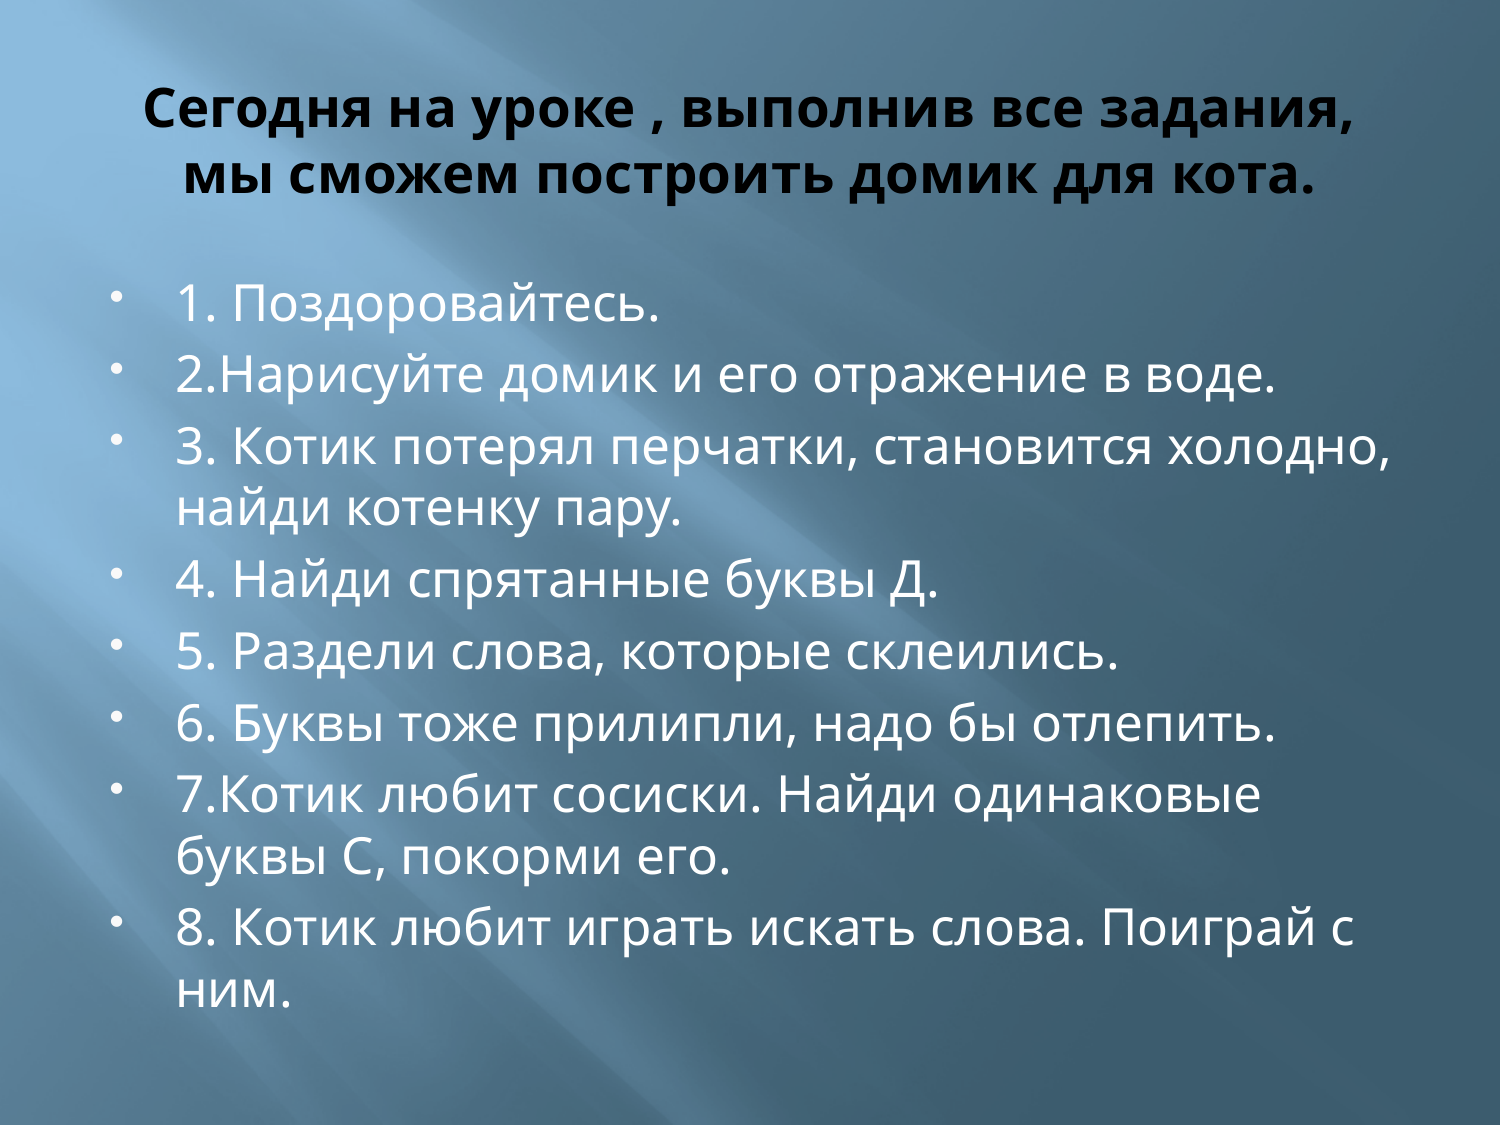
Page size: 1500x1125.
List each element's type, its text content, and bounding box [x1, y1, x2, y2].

list 1. Поздоровайтесь. 2.Нарисуйте домик и его отражение в воде. 3. Котик потерял перчатки, становится холодно, найди котенку пару. 4. Найди спрятанные буквы Д. 5. Раздели слова, которые склеились. 6. Буквы тоже прилипли, надо бы отлепить. 7.Котик любит сосиски. Найди одинаковые буквы С, покорми его. 8. Котик любит играть искать слова. Поиграй с ним. [75, 262, 1425, 1035]
picture [0, 0, 1500, 1125]
title Сегодня на уроке , выполнив все задания, мы сможем построить домик для кота. [75, 45, 1425, 233]
